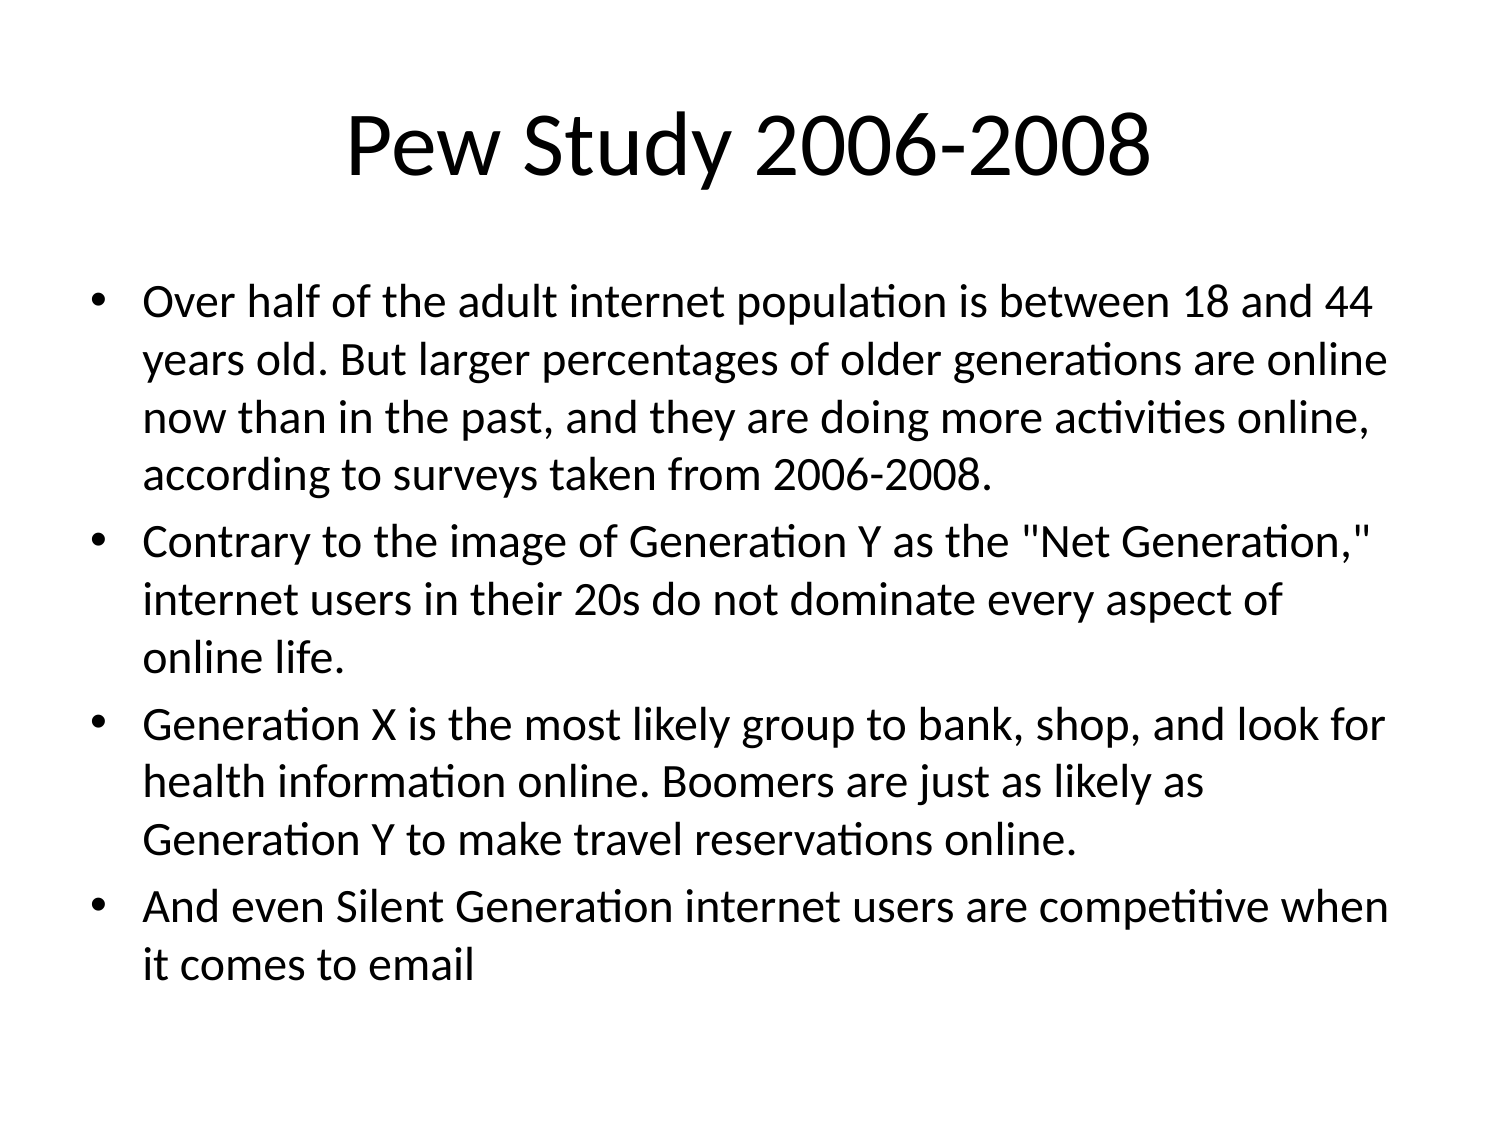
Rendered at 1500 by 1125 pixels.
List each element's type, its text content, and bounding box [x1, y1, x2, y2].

title Pew Study 2006-2008 [75, 45, 1425, 233]
list Over half of the adult internet population is between 18 and 44 years old. But larger percentages of older generations are online now than in the past, and they are doing more activities online, according to surveys taken from 2006-2008. Contrary to the image of Generation Y as the "Net Generation," internet users in their 20s do not dominate every aspect of online life. Generation X is the most likely group to bank, shop, and look for health information online. Boomers are just as likely as Generation Y to make travel reservations online. And even Silent Generation internet users are competitive when it comes to email [75, 262, 1425, 1005]
